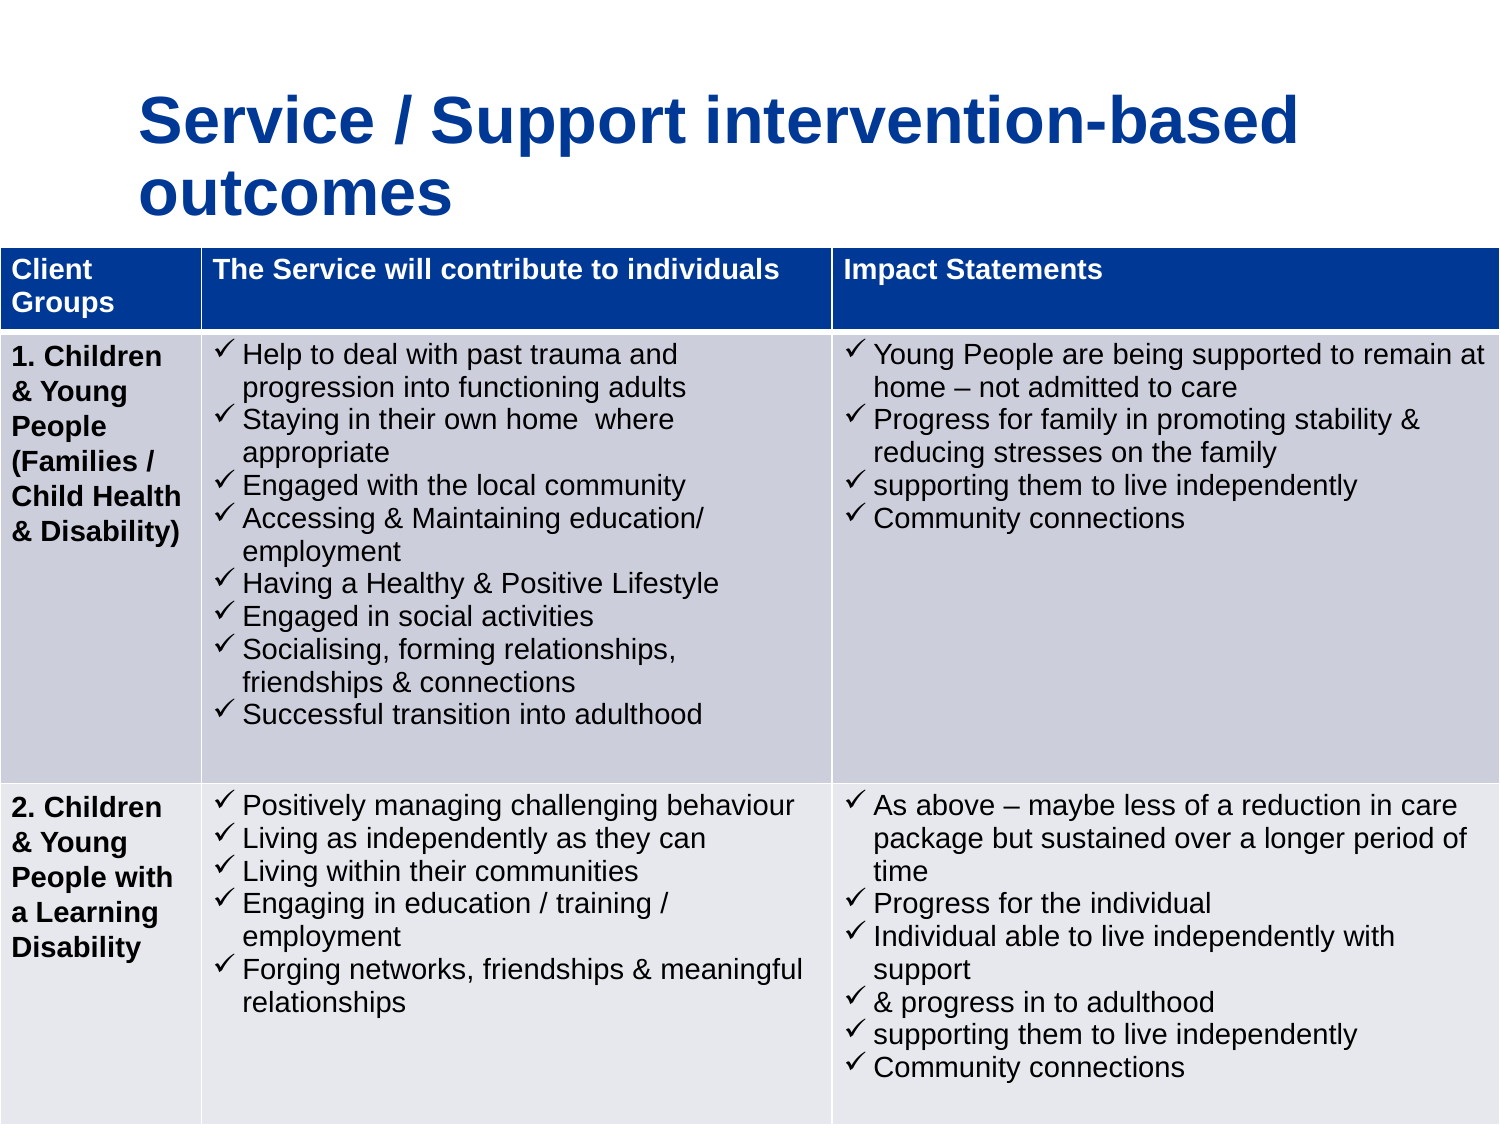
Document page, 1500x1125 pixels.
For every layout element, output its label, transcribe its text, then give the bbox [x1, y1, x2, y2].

table_header The Service will contribute to individuals [202, 248, 831, 329]
table_cell 1. Children & Young People (Families / Child Health & Disability) [1, 335, 201, 783]
table_header Client Groups [1, 248, 201, 329]
table_cell 2. Children & Young People with a Learning Disability [1, 784, 201, 1124]
table_header Impact Statements [833, 248, 1499, 329]
title Service / Support intervention-based outcomes [123, 78, 1376, 176]
table_cell As above – maybe less of a reduction in care package but sustained over a longer period of time Progress for the individual Individual able to live independently with support & progress in to adulthood supporting them to live independently Community connections [833, 784, 1499, 1124]
table_cell Young People are being supported to remain at home – not admitted to care Progress for family in promoting stability & reducing stresses on the family supporting them to live independently Community connections [833, 335, 1499, 783]
table_cell Help to deal with past trauma and progression into functioning adults Staying in their own home where appropriate Engaged with the local community Accessing & Maintaining education/ employment Having a Healthy & Positive Lifestyle Engaged in social activities Socialising, forming relationships, friendships & connections Successful transition into adulthood [202, 335, 831, 783]
picture [0, 0, 1500, 246]
table_cell Positively managing challenging behaviour Living as independently as they can Living within their communities Engaging in education / training / employment Forging networks, friendships & meaningful relationships [202, 784, 831, 1124]
